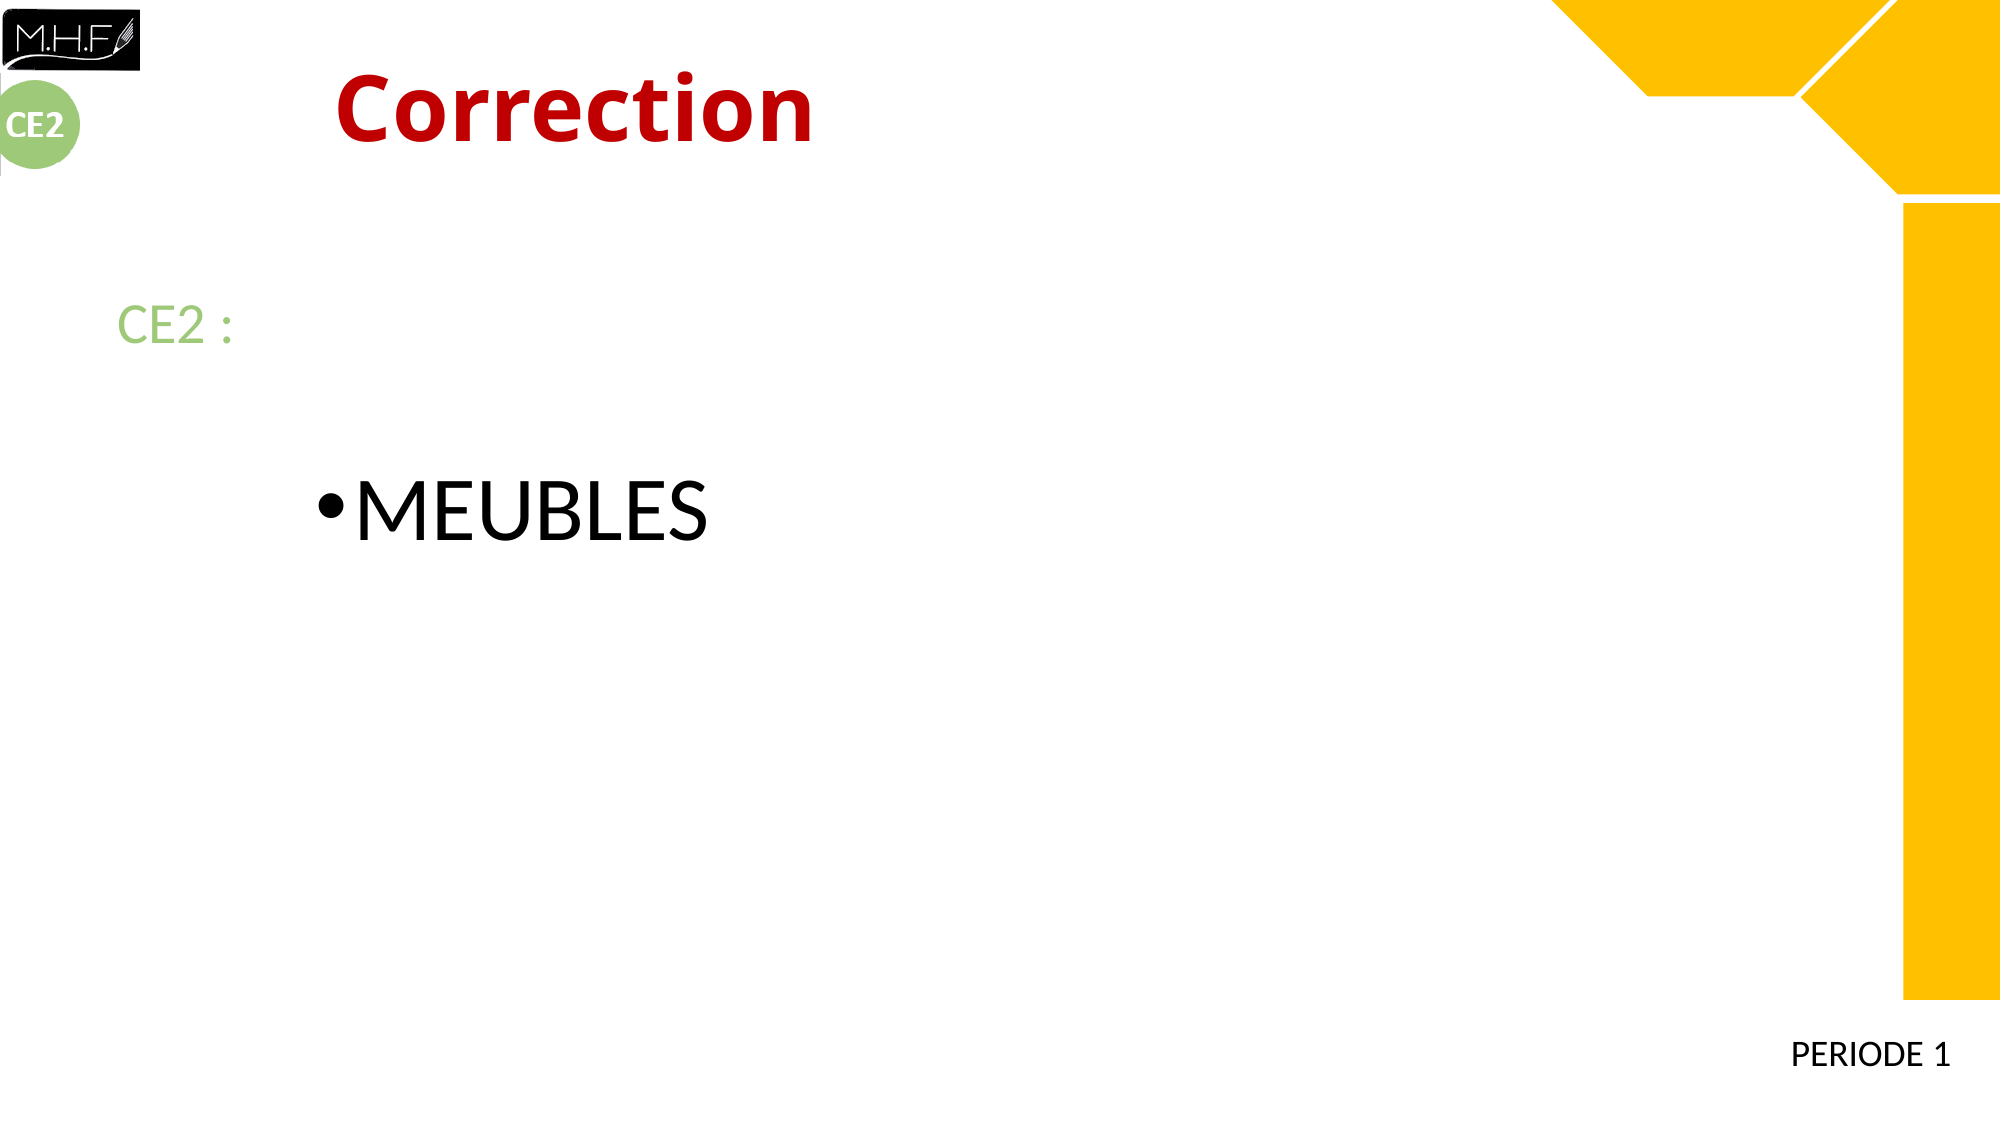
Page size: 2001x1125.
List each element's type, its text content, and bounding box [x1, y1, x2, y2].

text_box PERIODE 1 [1362, 1021, 1967, 1125]
picture [0, 7, 140, 176]
text_box CE2 : MEUBLES [102, 286, 924, 1000]
text_box [1799, 0, 2000, 196]
text_box [1549, 0, 1892, 98]
title Correction [318, 3, 1865, 221]
text_box [1902, 202, 2000, 1001]
